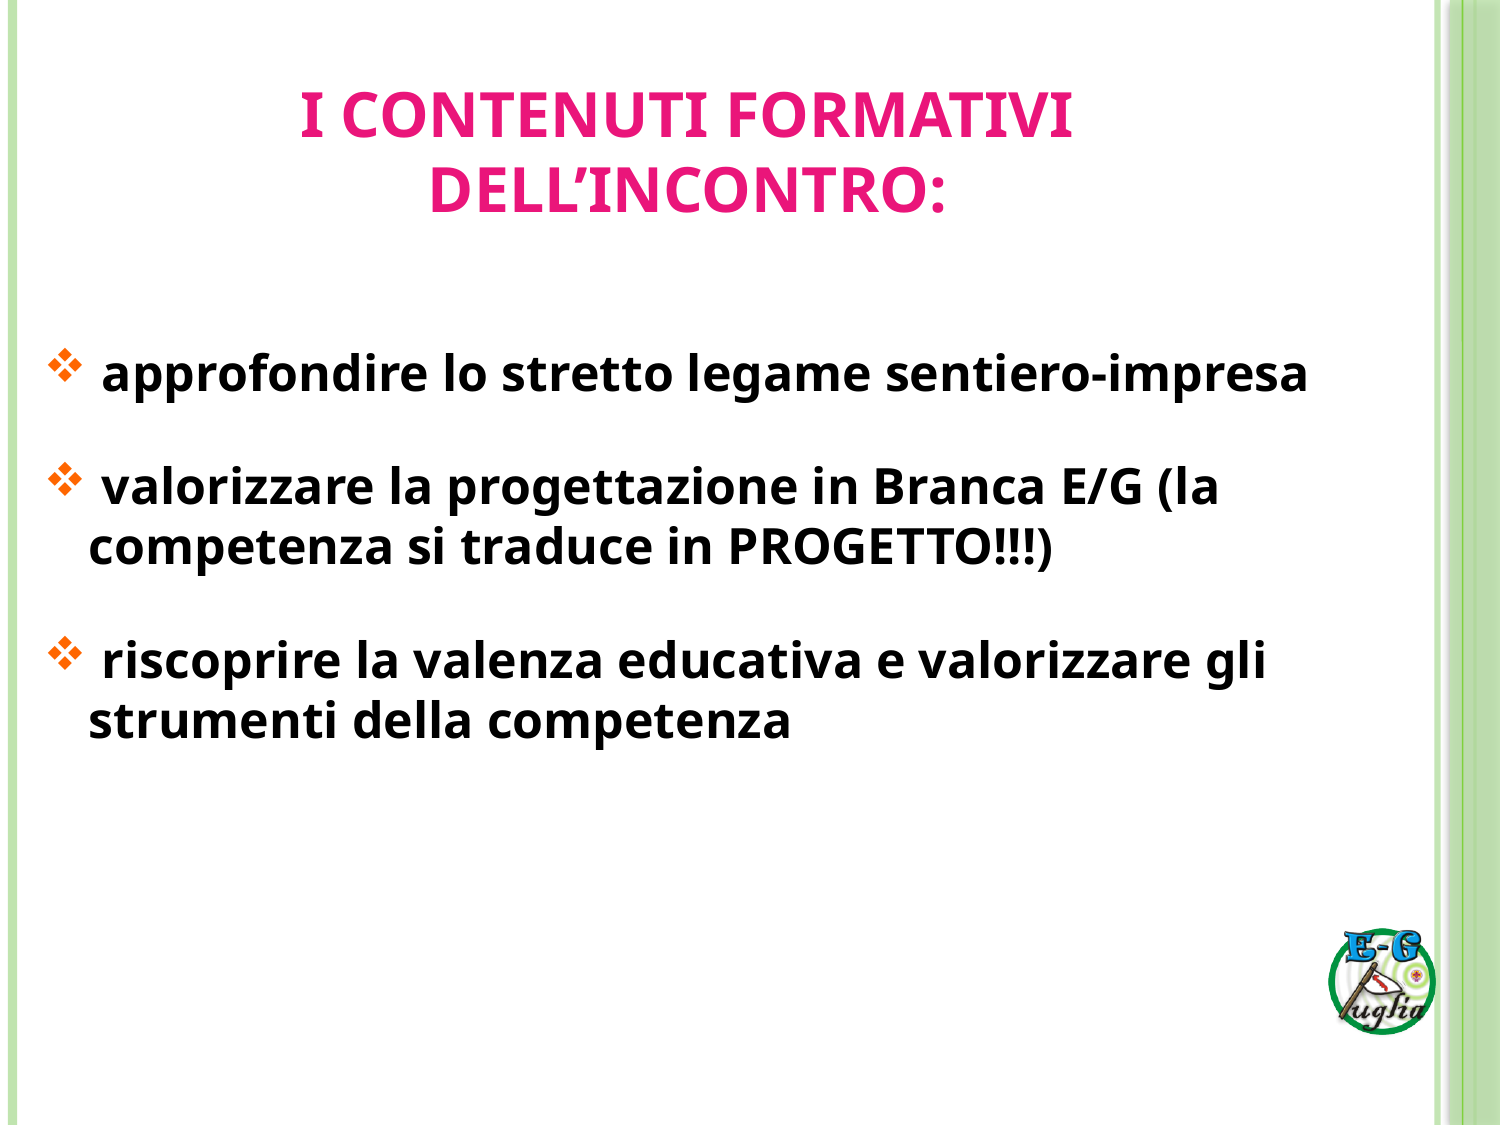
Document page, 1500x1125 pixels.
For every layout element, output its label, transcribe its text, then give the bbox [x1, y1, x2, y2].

text_box approfondire lo stretto legame sentiero-impresa [29, 333, 1467, 433]
text_box valorizzare la progettazione in Branca E/G (la competenza si traduce in PROGETTO!!!) [29, 447, 1426, 598]
text_box riscoprire la valenza educativa e valorizzare gli strumenti della competenza [29, 621, 1458, 775]
text_box [4, 147, 1500, 300]
title I CONTENUTI FORMATIVI DELL’INCONTRO: [75, 45, 1300, 147]
picture [1328, 928, 1436, 1036]
